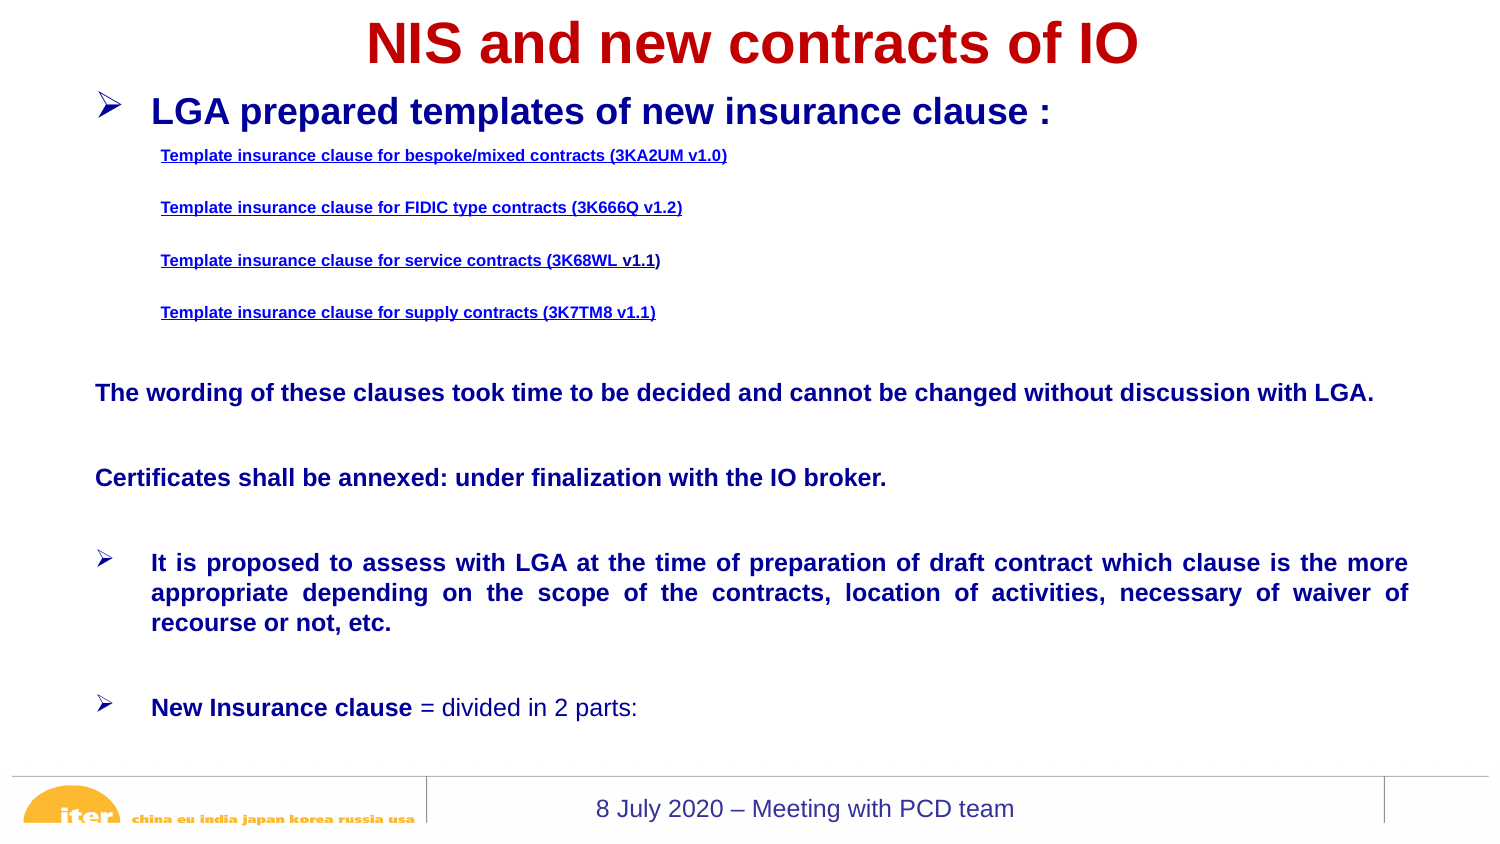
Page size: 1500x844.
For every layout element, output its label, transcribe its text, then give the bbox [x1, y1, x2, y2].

list LGA prepared templates of new insurance clause : Template insurance clause for bespoke/mixed contracts (3KA2UM v1.0) Template insurance clause for FIDIC type contracts (3K666Q v1.2) Template insurance clause for service contracts (3K68WL v1.1) Template insurance clause for supply contracts (3K7TM8 v1.1) The wording of these clauses took time to be decided and cannot be changed without discussion with LGA. Certificates shall be annexed: under finalization with the IO broker. It is proposed to assess with LGA at the time of preparation of draft contract which clause is the more appropriate depending on the scope of the contracts, location of activities, necessary of waiver of recourse or not, etc. New Insurance clause = divided in 2 parts: [79, 79, 1427, 776]
picture [0, 767, 1500, 844]
title NIS and new contracts of IO [79, 0, 1427, 79]
